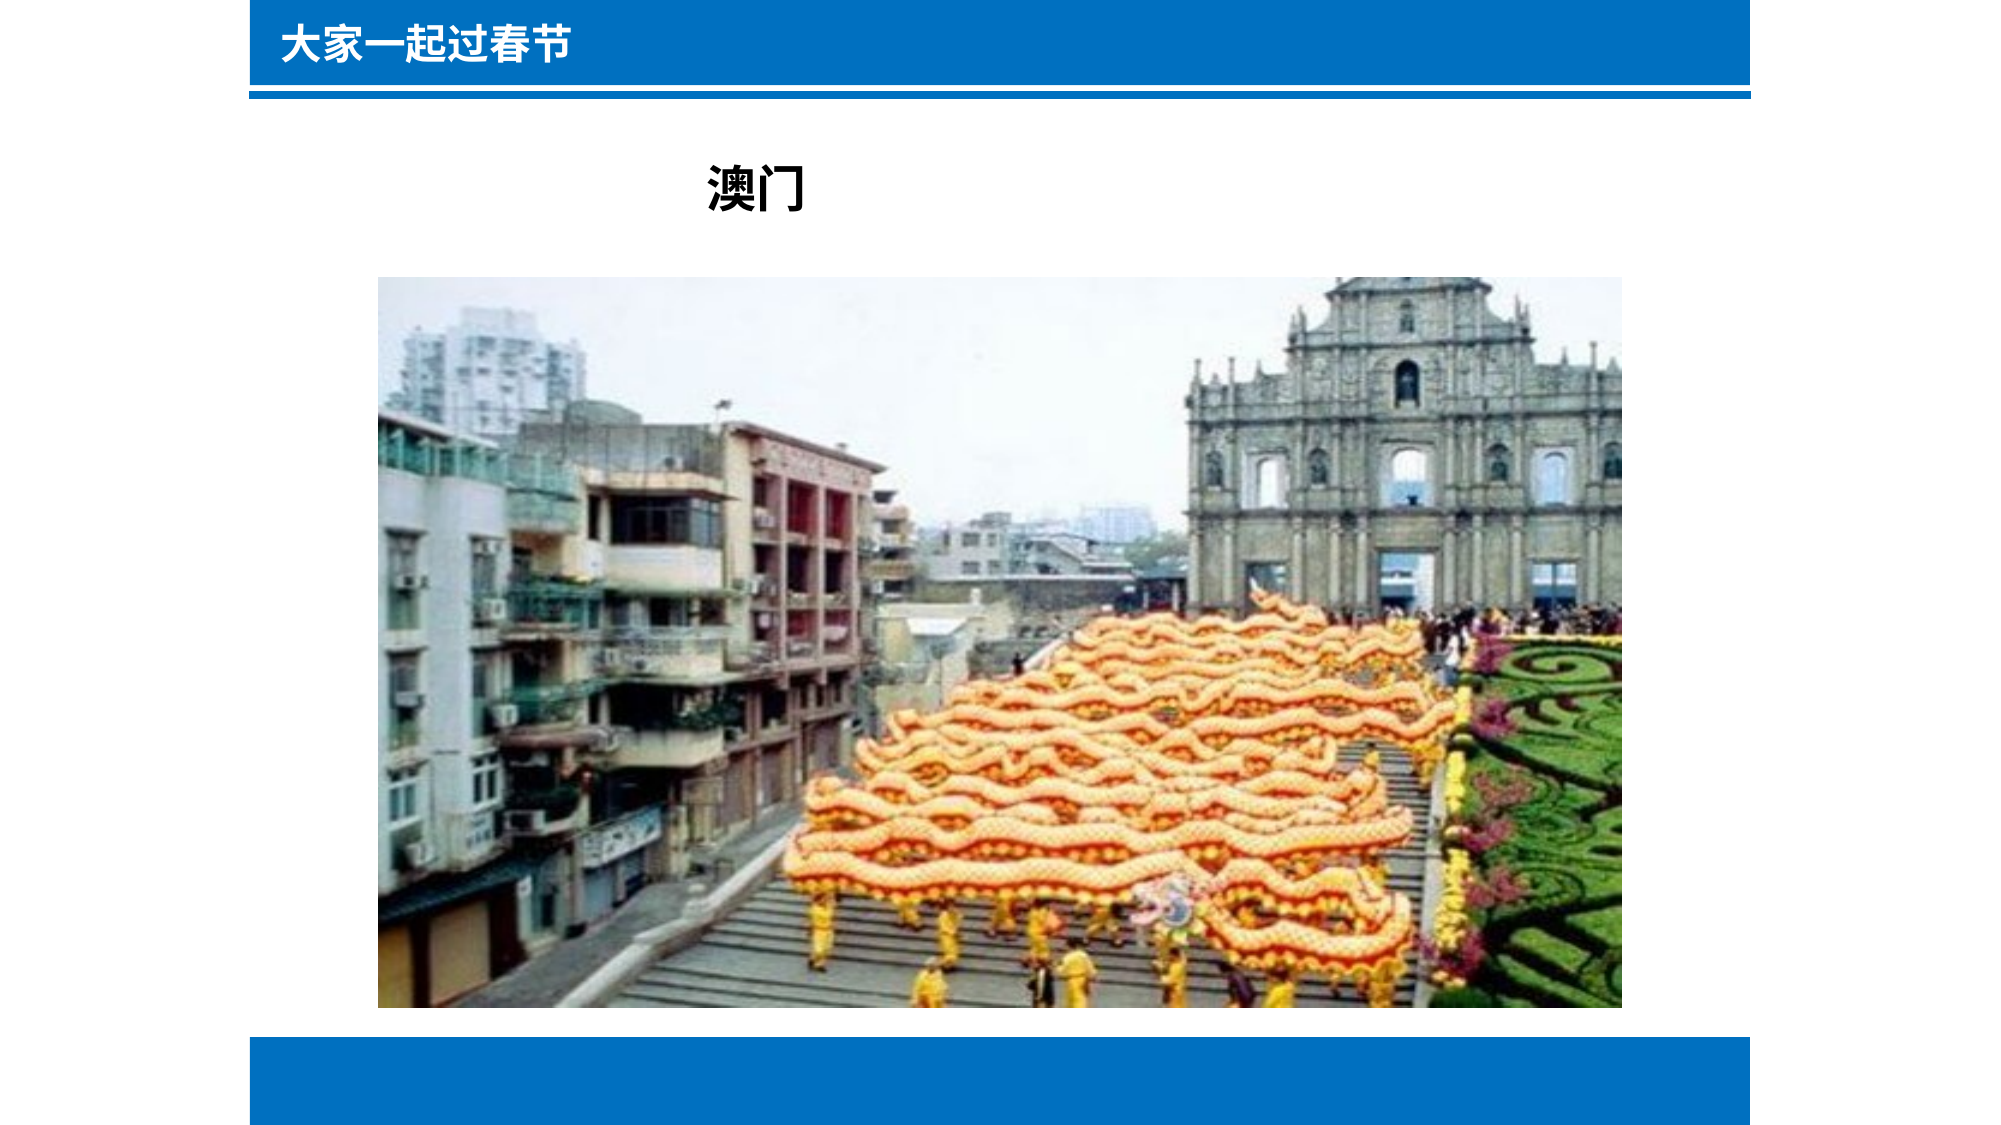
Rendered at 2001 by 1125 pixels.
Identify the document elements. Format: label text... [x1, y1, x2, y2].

text_box [249, 0, 1751, 86]
picture [378, 277, 1622, 1008]
text_box [249, 1036, 1751, 1125]
text_box 大家一起过春节 [265, 10, 1026, 76]
text_box 澳门 [333, 149, 1179, 225]
text_box [249, 91, 1751, 99]
